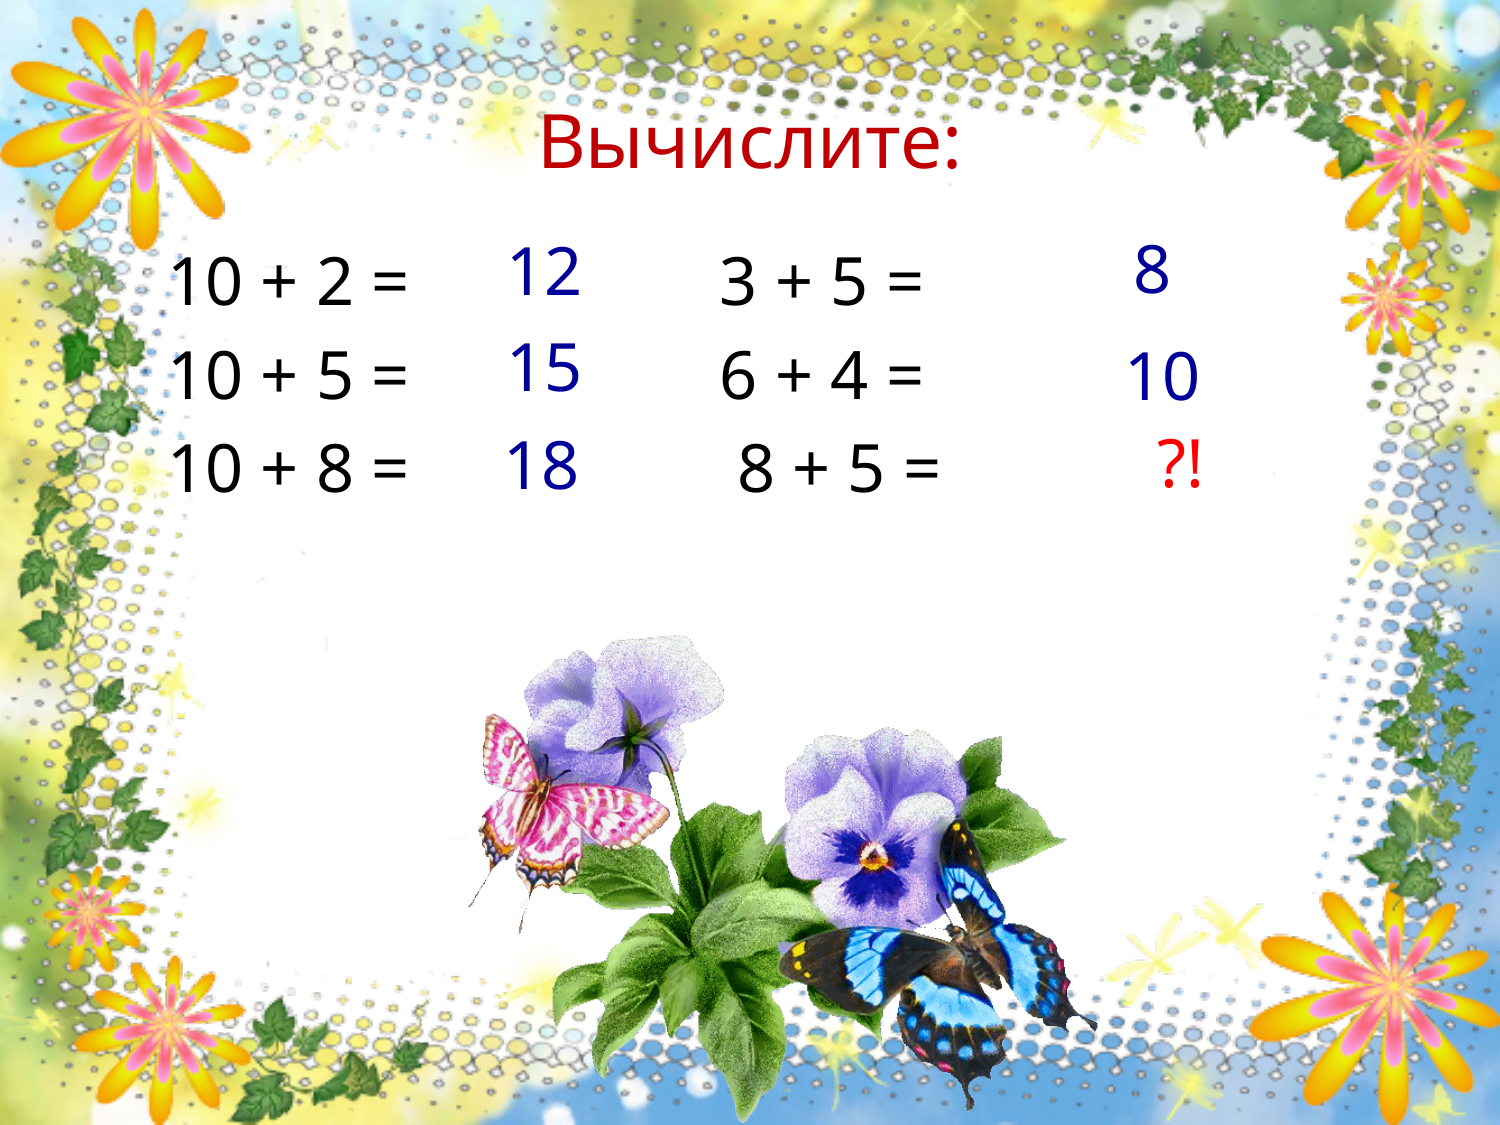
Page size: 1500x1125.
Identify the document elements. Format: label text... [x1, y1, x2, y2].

list 10 + 2 = 3 + 5 = 10 + 5 = 6 + 4 = 10 + 8 = 8 + 5 = [100, 231, 1282, 528]
text_box ?! [1142, 412, 1273, 508]
text_box 15 [491, 317, 622, 412]
text_box 12 [491, 221, 622, 316]
title Вычислите: [75, 45, 1425, 233]
picture [0, 0, 1500, 1125]
text_box 10 [1109, 326, 1240, 422]
text_box 8 [1119, 219, 1208, 315]
text_box 18 [488, 415, 619, 511]
